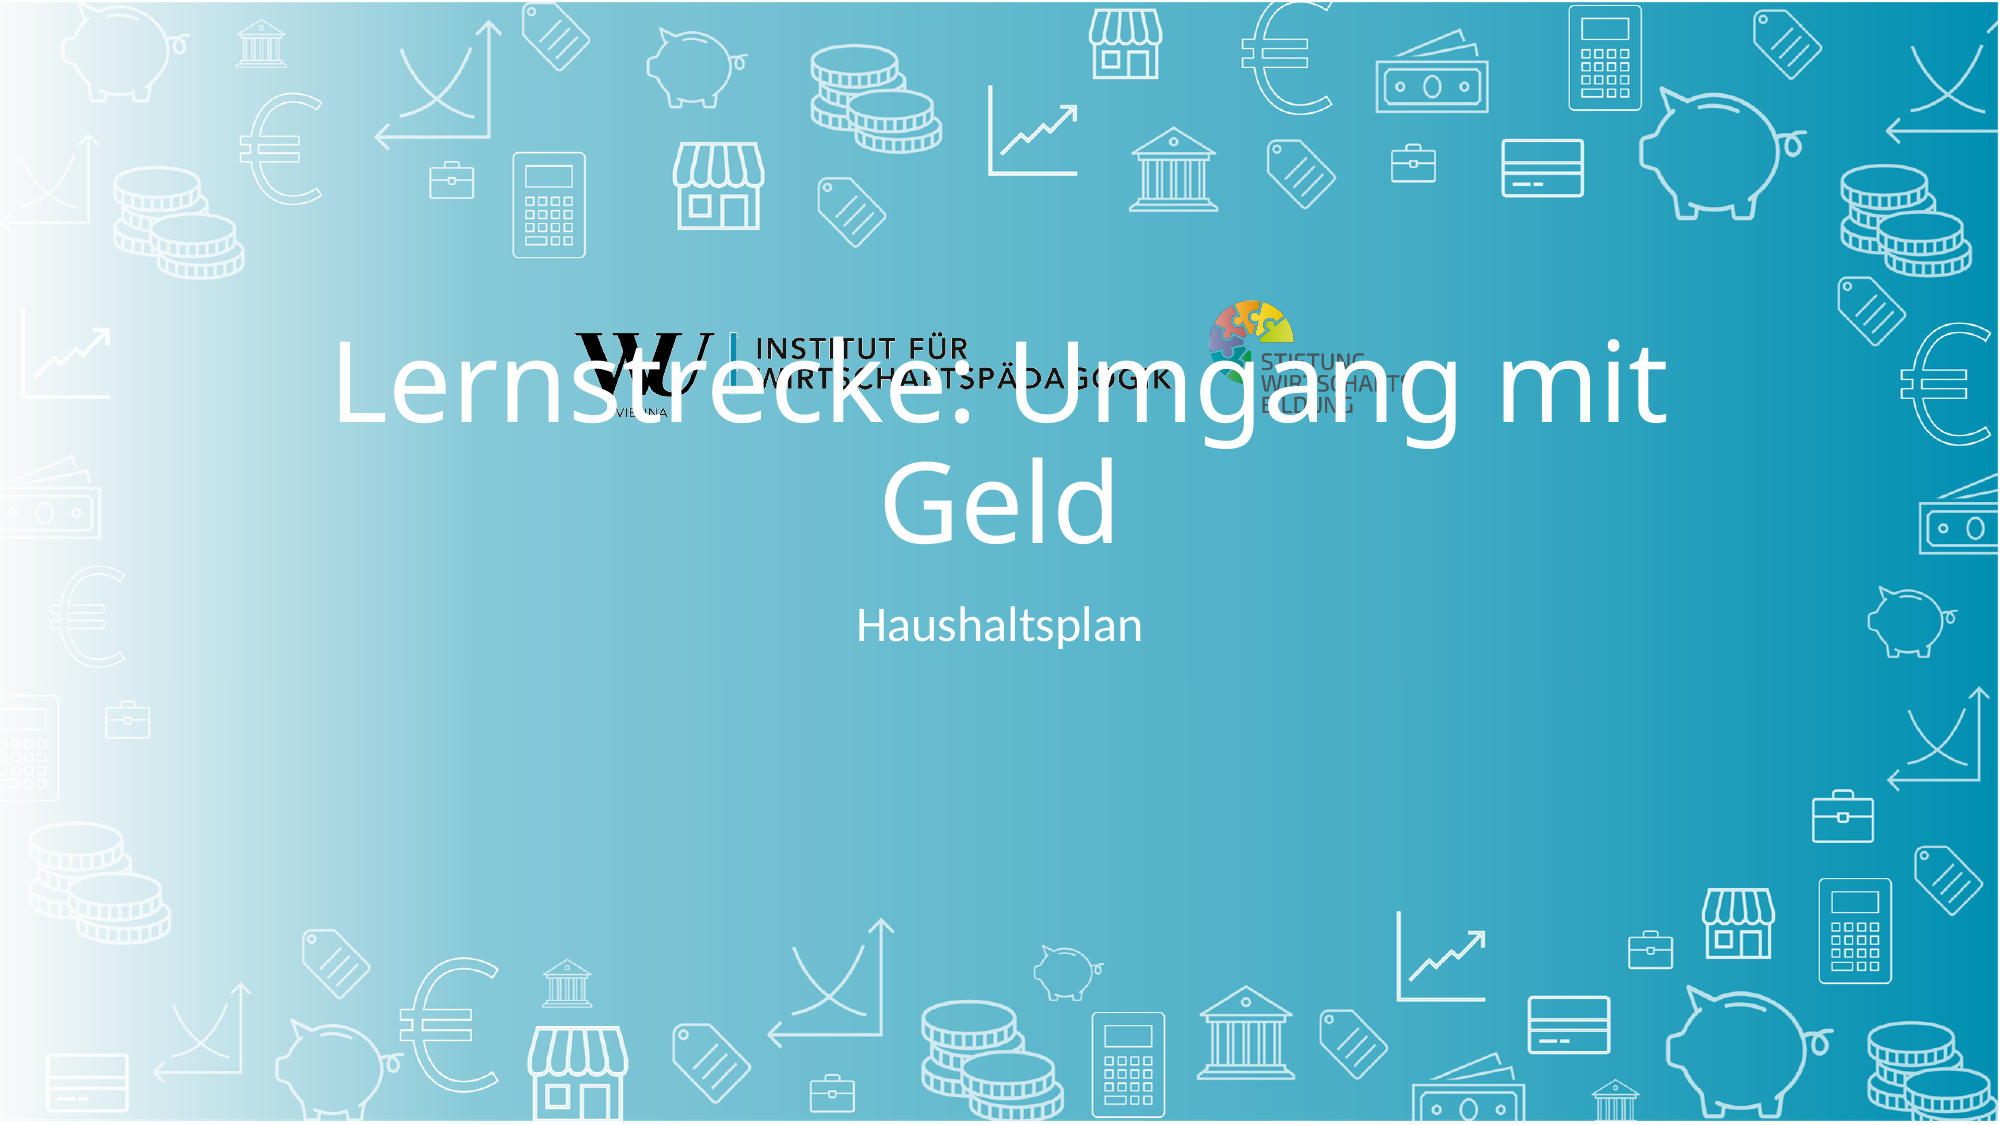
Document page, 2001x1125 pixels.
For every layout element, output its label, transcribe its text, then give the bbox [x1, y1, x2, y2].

picture [0, 0, 2001, 1125]
subtitle Haushaltsplan [249, 590, 1750, 863]
title Lernstrecke: Umgang mit Geld [249, 396, 1750, 576]
